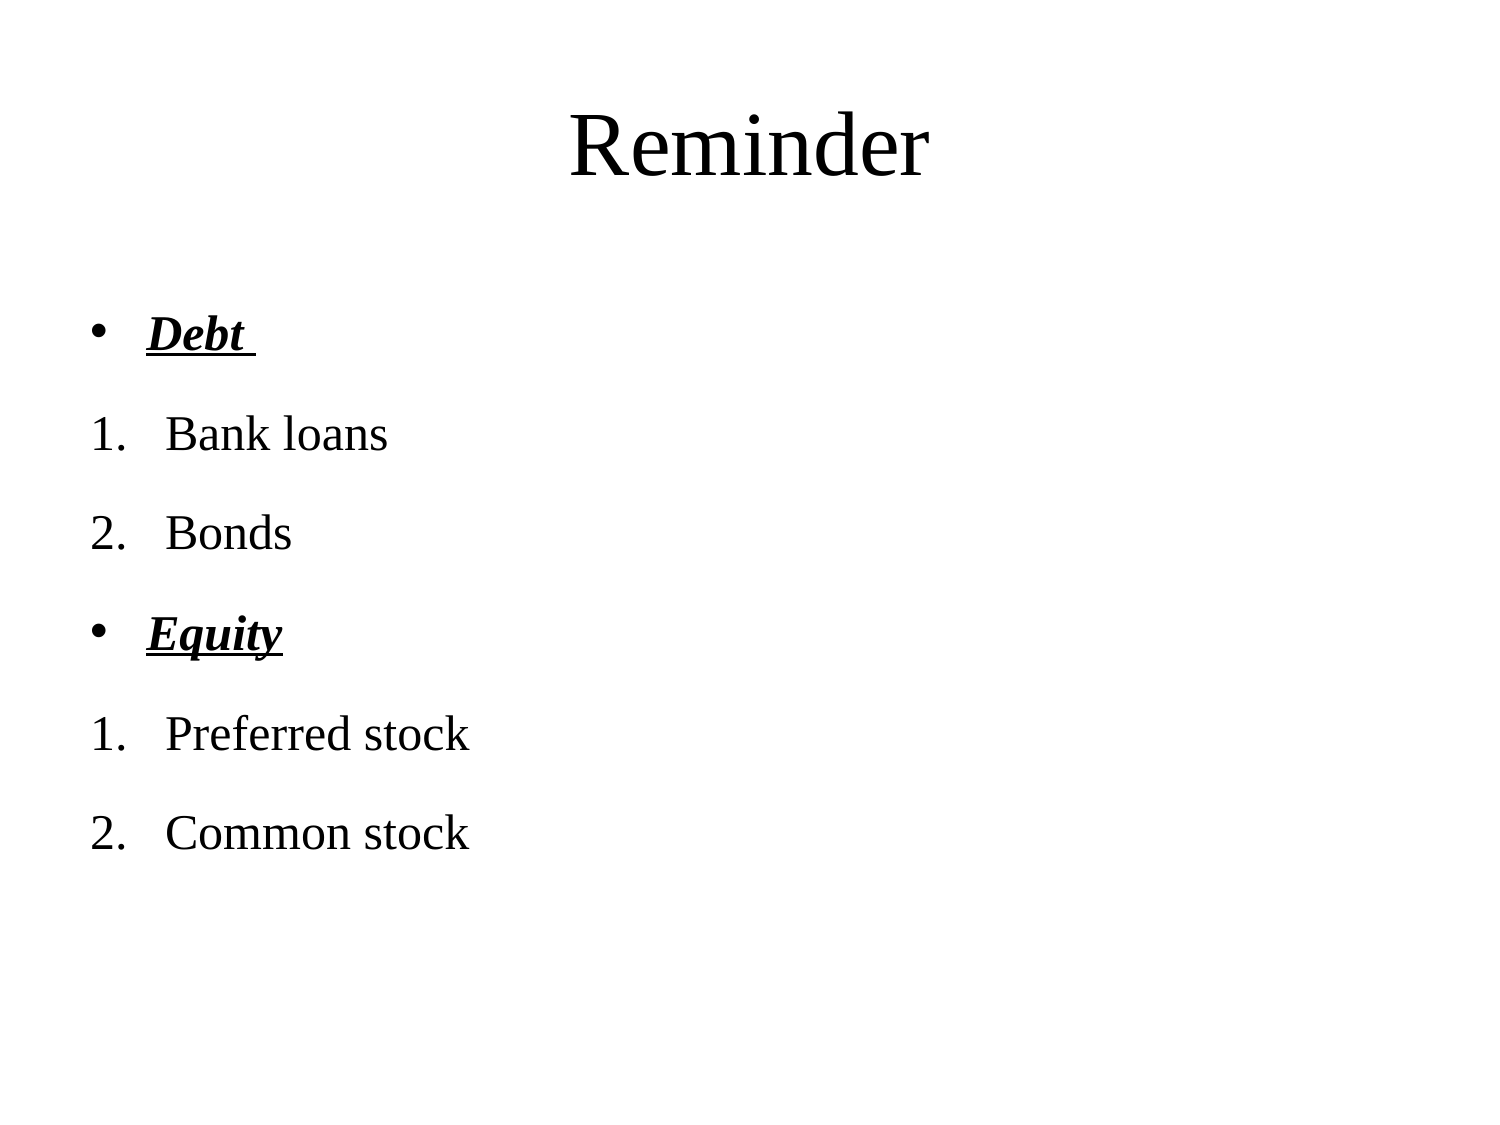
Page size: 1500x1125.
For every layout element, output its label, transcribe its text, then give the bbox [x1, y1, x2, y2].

list Debt Bank loans Bonds Equity Preferred stock Common stock [75, 262, 1425, 1005]
title Reminder [75, 45, 1425, 233]
